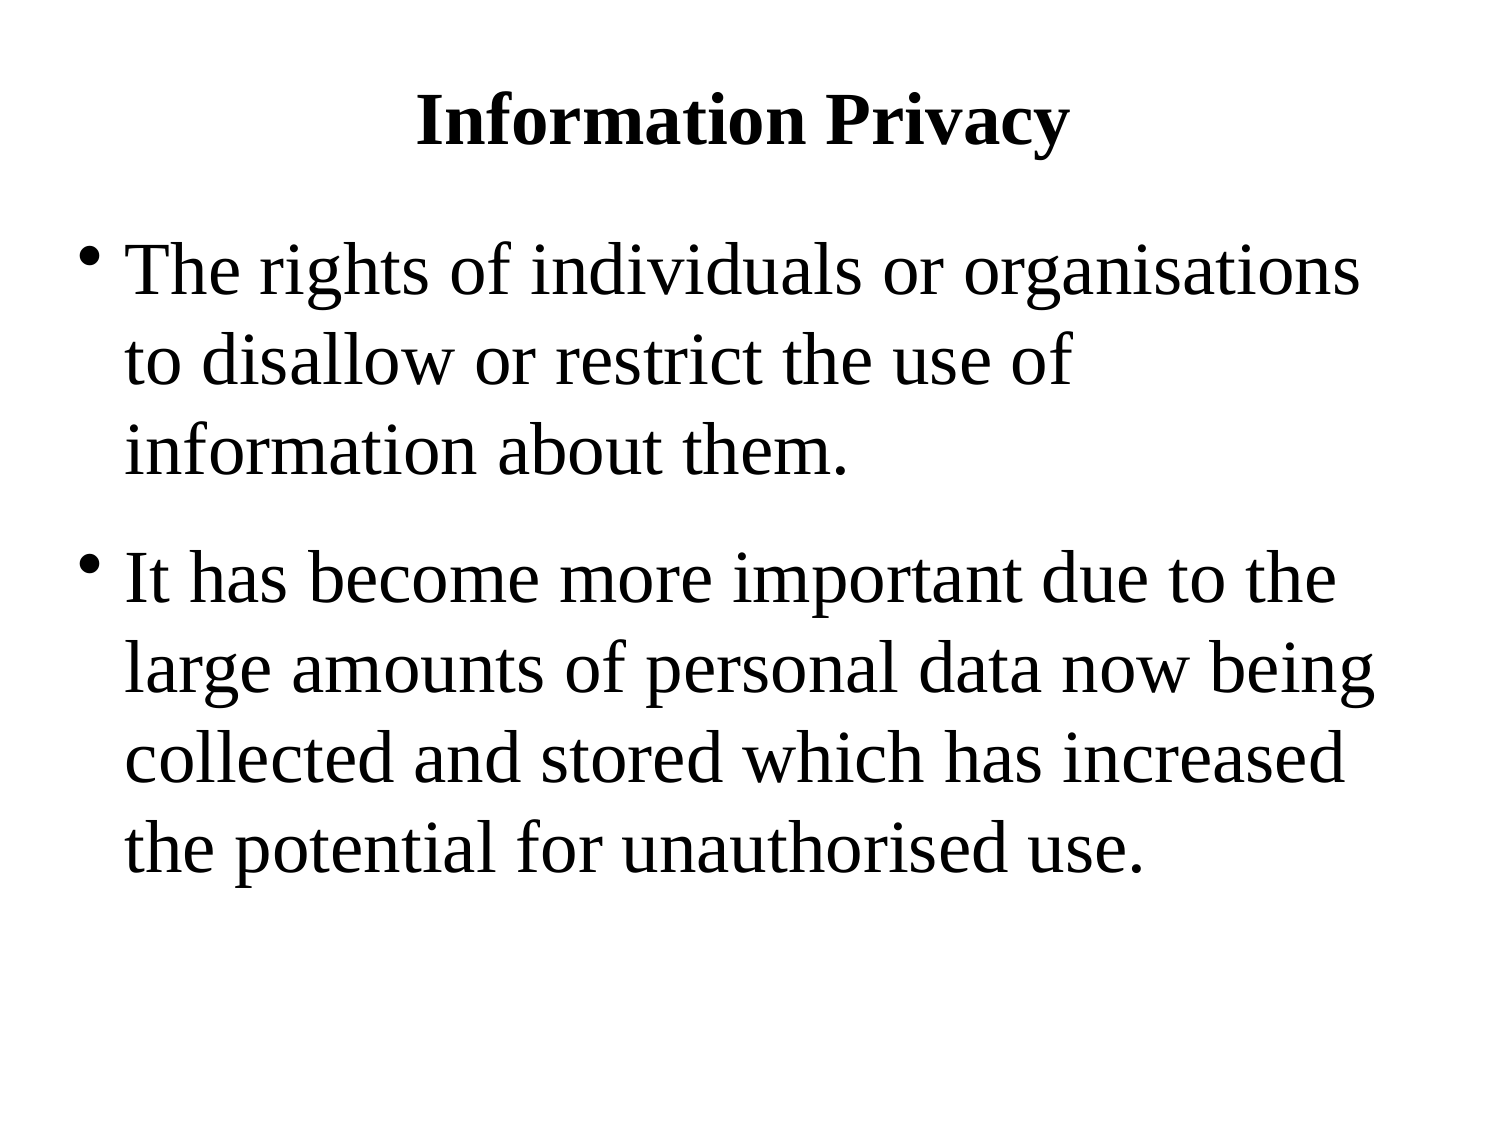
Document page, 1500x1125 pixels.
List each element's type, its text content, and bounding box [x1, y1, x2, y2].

text_box Information Privacy [62, 62, 1425, 168]
text_box The rights of individuals or organisations to disallow or restrict the use of information about them. It has become more important due to the large amounts of personal data now being collected and stored which has increased the potential for unauthorised use. [62, 212, 1413, 895]
